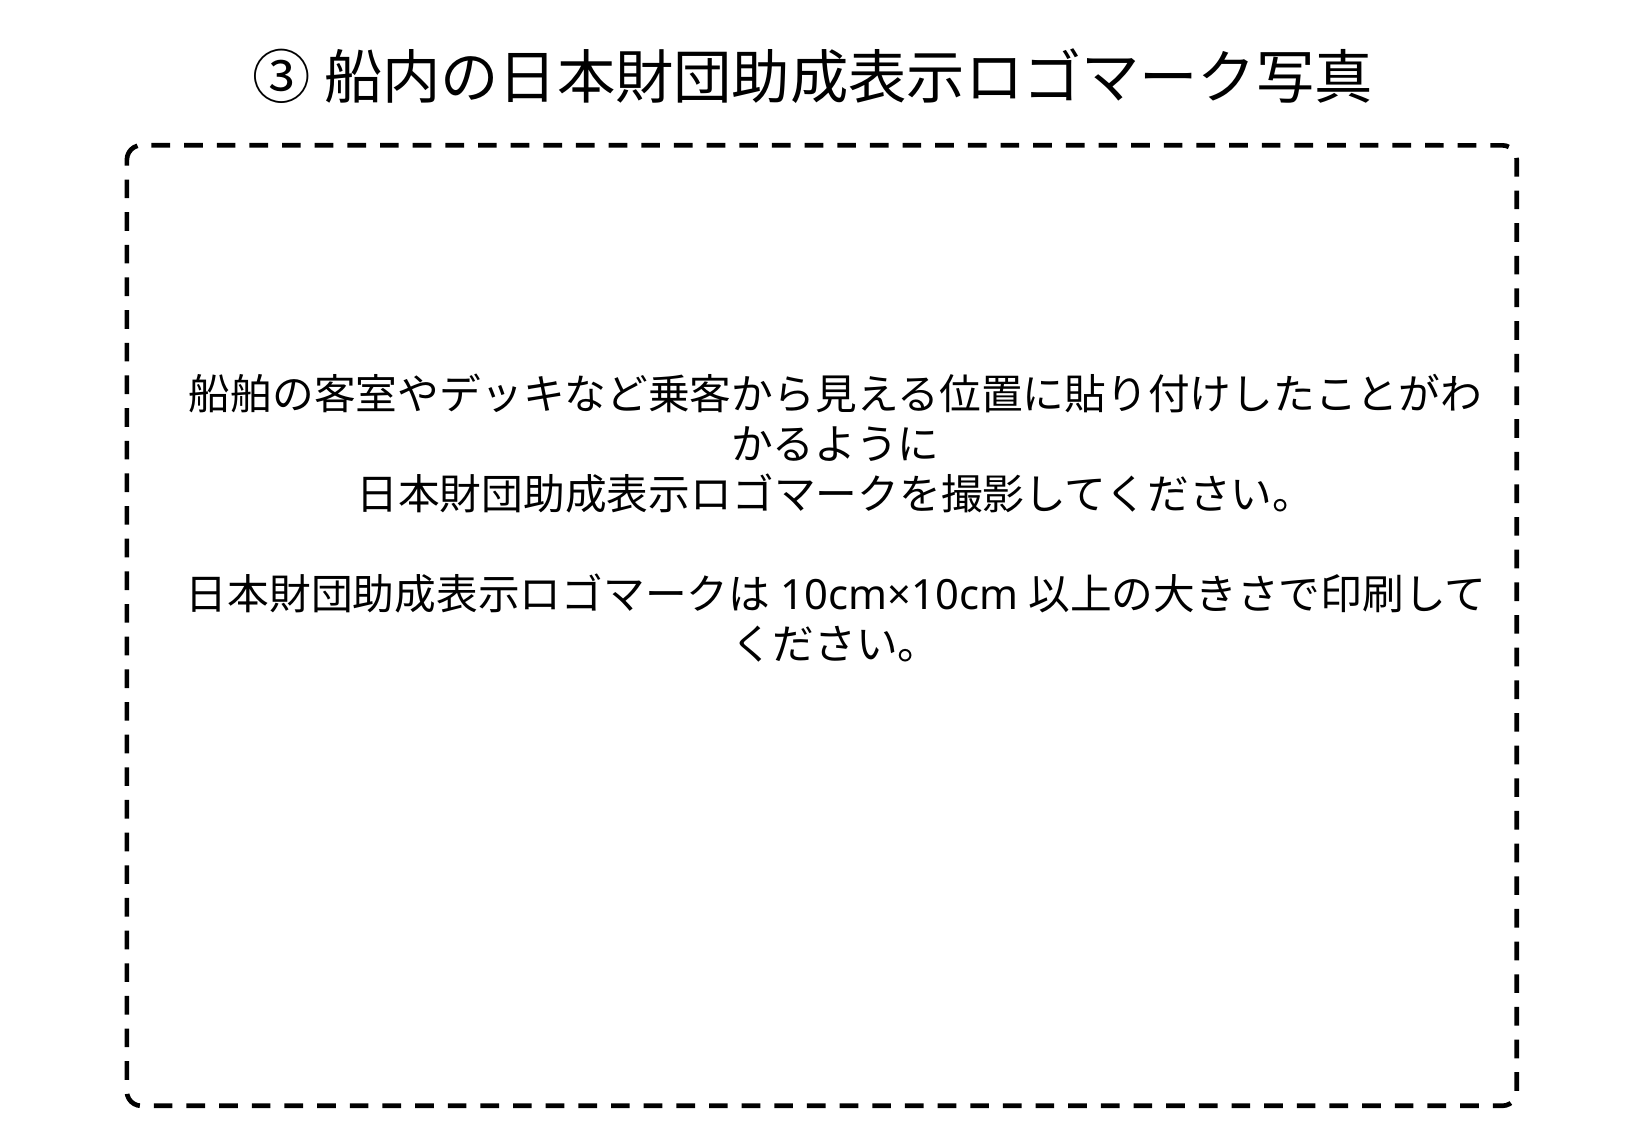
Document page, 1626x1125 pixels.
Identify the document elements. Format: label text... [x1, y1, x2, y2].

text_box 船舶の客室やデッキなど乗客から見える位置に貼り付けしたことがわかるように 日本財団助成表示ロゴマークを撮影してください。 日本財団助成表示ロゴマークは10cm×10cm以上の大きさで印刷してください。 [154, 360, 1517, 675]
text_box [124, 143, 1519, 1108]
text_box ③船内の日本財団助成表示ロゴマーク写真 [43, 33, 1582, 118]
